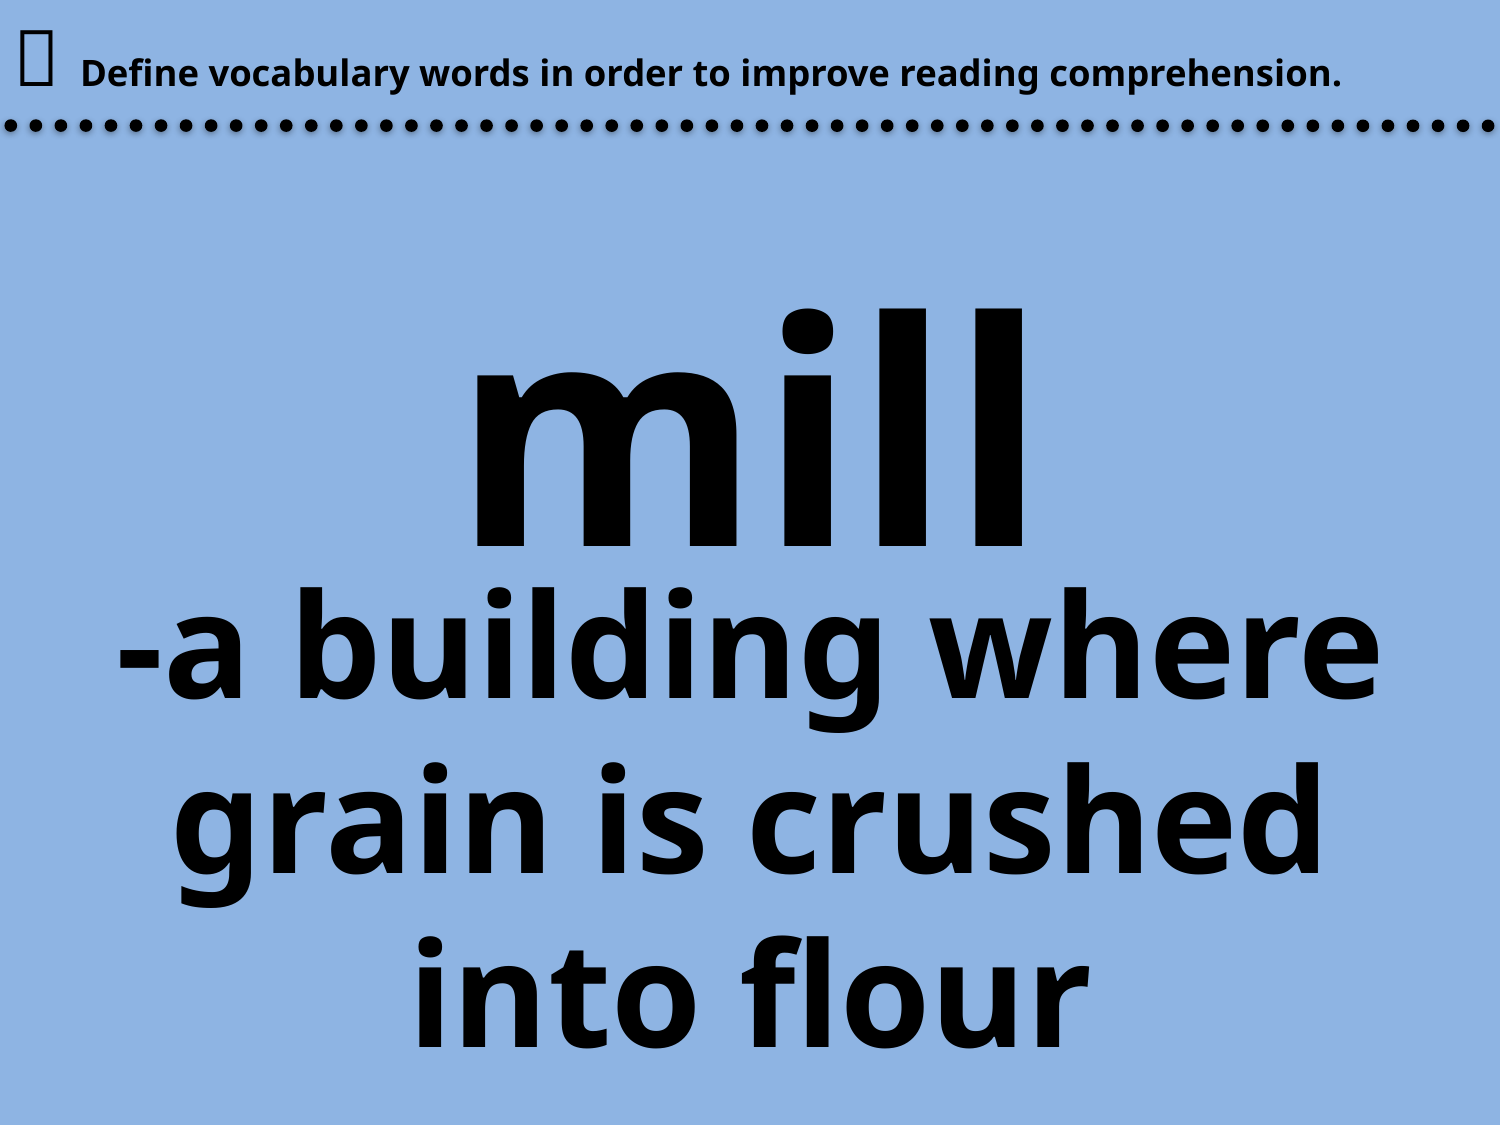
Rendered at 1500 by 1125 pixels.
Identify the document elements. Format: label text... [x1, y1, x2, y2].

text_box -a building where grain is crushed into flour [6, 694, 1495, 936]
text_box  Define vocabulary words in order to improve reading comprehension. [0, 0, 1500, 109]
title mill [112, 300, 1388, 542]
